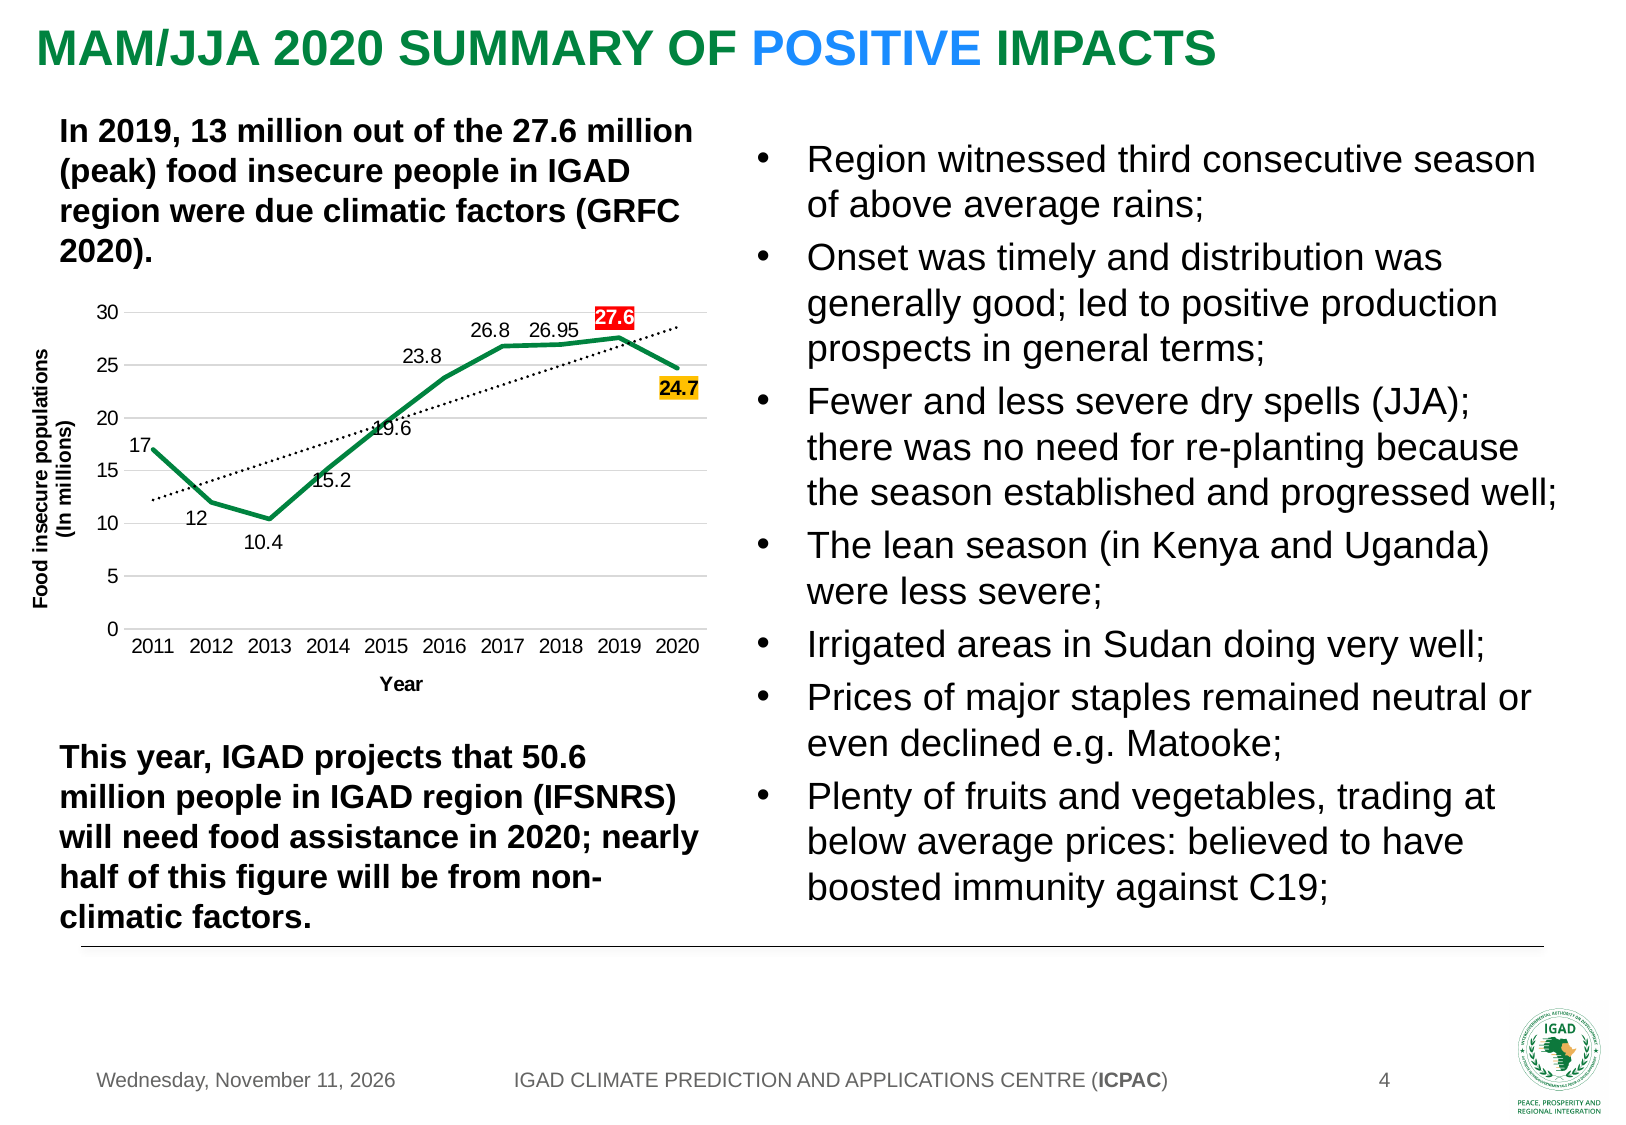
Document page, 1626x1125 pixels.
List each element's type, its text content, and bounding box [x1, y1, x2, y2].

picture [1509, 1000, 1609, 1120]
list Region witnessed third consecutive season of above average rains; Onset was timely and distribution was generally good; led to positive production prospects in general terms; Fewer and less severe dry spells (JJA); there was no need for re-planting because the season established and progressed well; The lean season (in Kenya and Uganda) were less severe; Irrigated areas in Sudan doing very well; Prices of major staples remained neutral or even declined e.g. Matooke; Plenty of fruits and vegetables, trading at below average prices: believed to have boosted immunity against C19; [741, 126, 1581, 945]
footer IGAD CLIMATE PREDICTION AND APPLICATIONS CENTRE (ICPAC) [487, 1064, 1195, 1094]
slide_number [81, 1064, 461, 1094]
text_box This year, IGAD projects that 50.6 million people in IGAD region (IFSNRS) will need food assistance in 2020; nearly half of this figure will be from non-climatic factors. [44, 727, 718, 943]
slide_number 4 [1352, 1064, 1417, 1094]
text_box In 2019, 13 million out of the 27.6 million (peak) food insecure people in IGAD region were due climatic factors (GRFC 2020). [44, 101, 718, 277]
chart [8, 290, 731, 717]
title MAM/JJA 2020 summary of positive IMPACTS [21, 8, 1377, 89]
